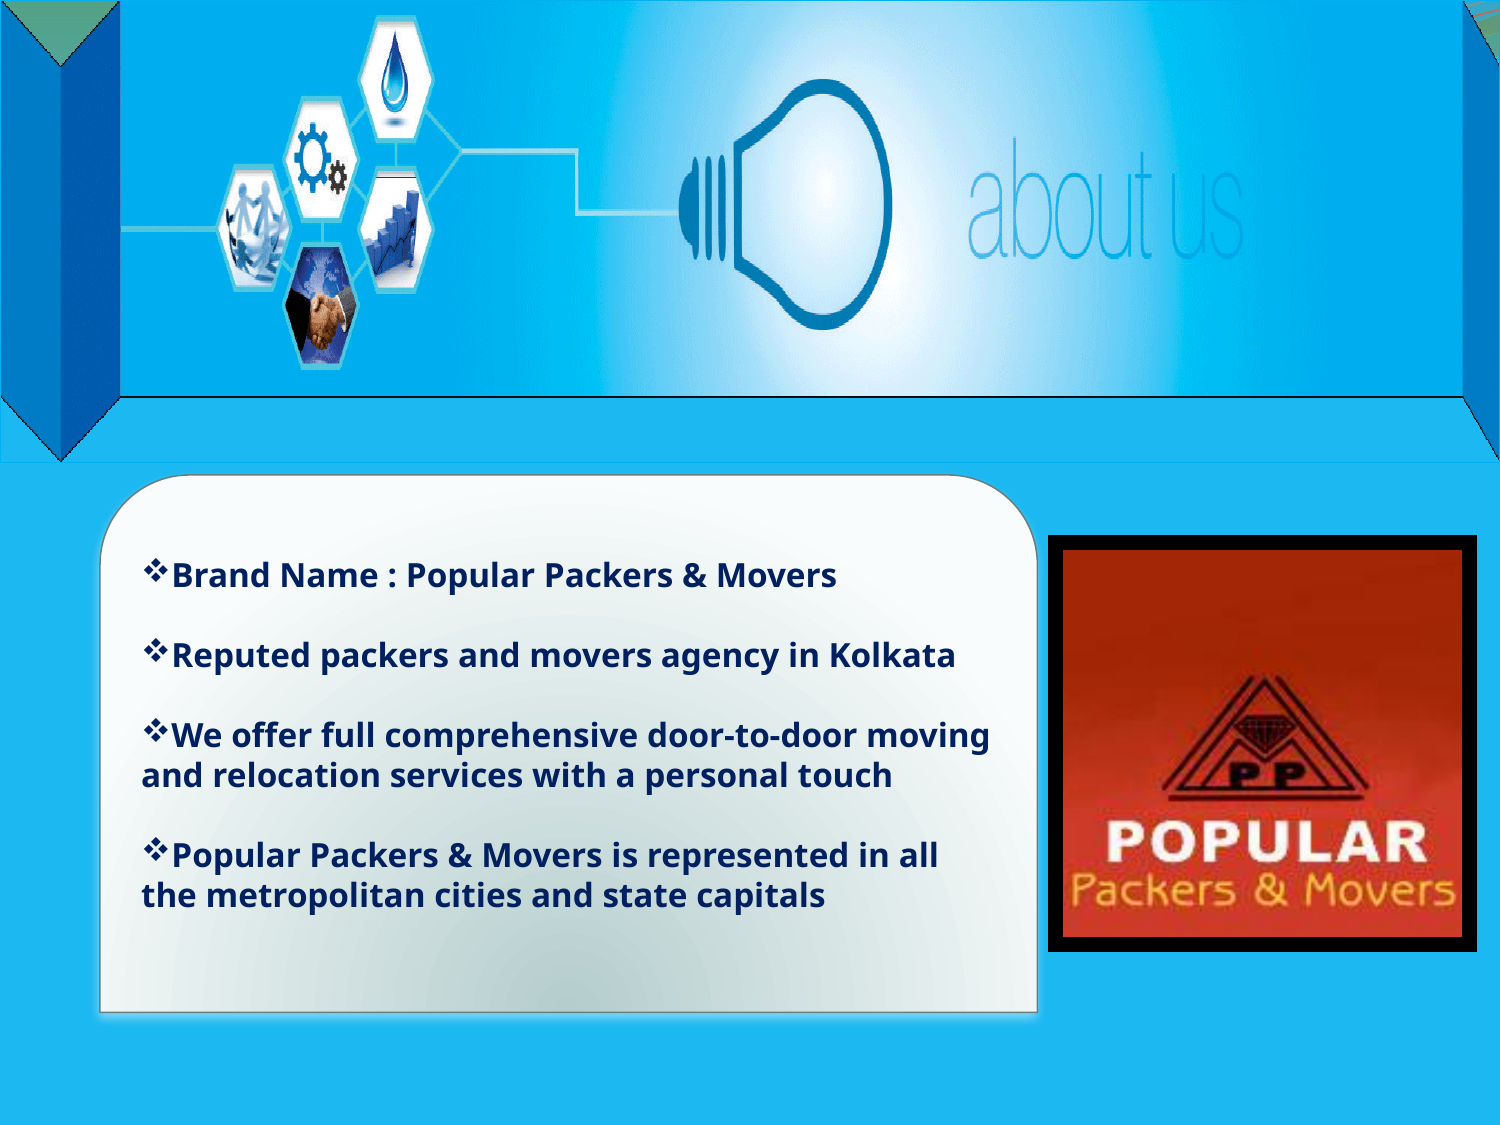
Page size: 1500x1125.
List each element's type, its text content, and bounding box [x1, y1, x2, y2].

picture [1062, 549, 1463, 938]
picture [2, 2, 1498, 461]
picture [1176, 212, 1181, 245]
text_box Brand Name : Popular Packers & Movers Reputed packers and movers agency in Kolkata We offer full comprehensive door-to-door moving and relocation services with a personal touch Popular Packers & Movers is represented in all the metropolitan cities and state capitals [99, 475, 1039, 1014]
